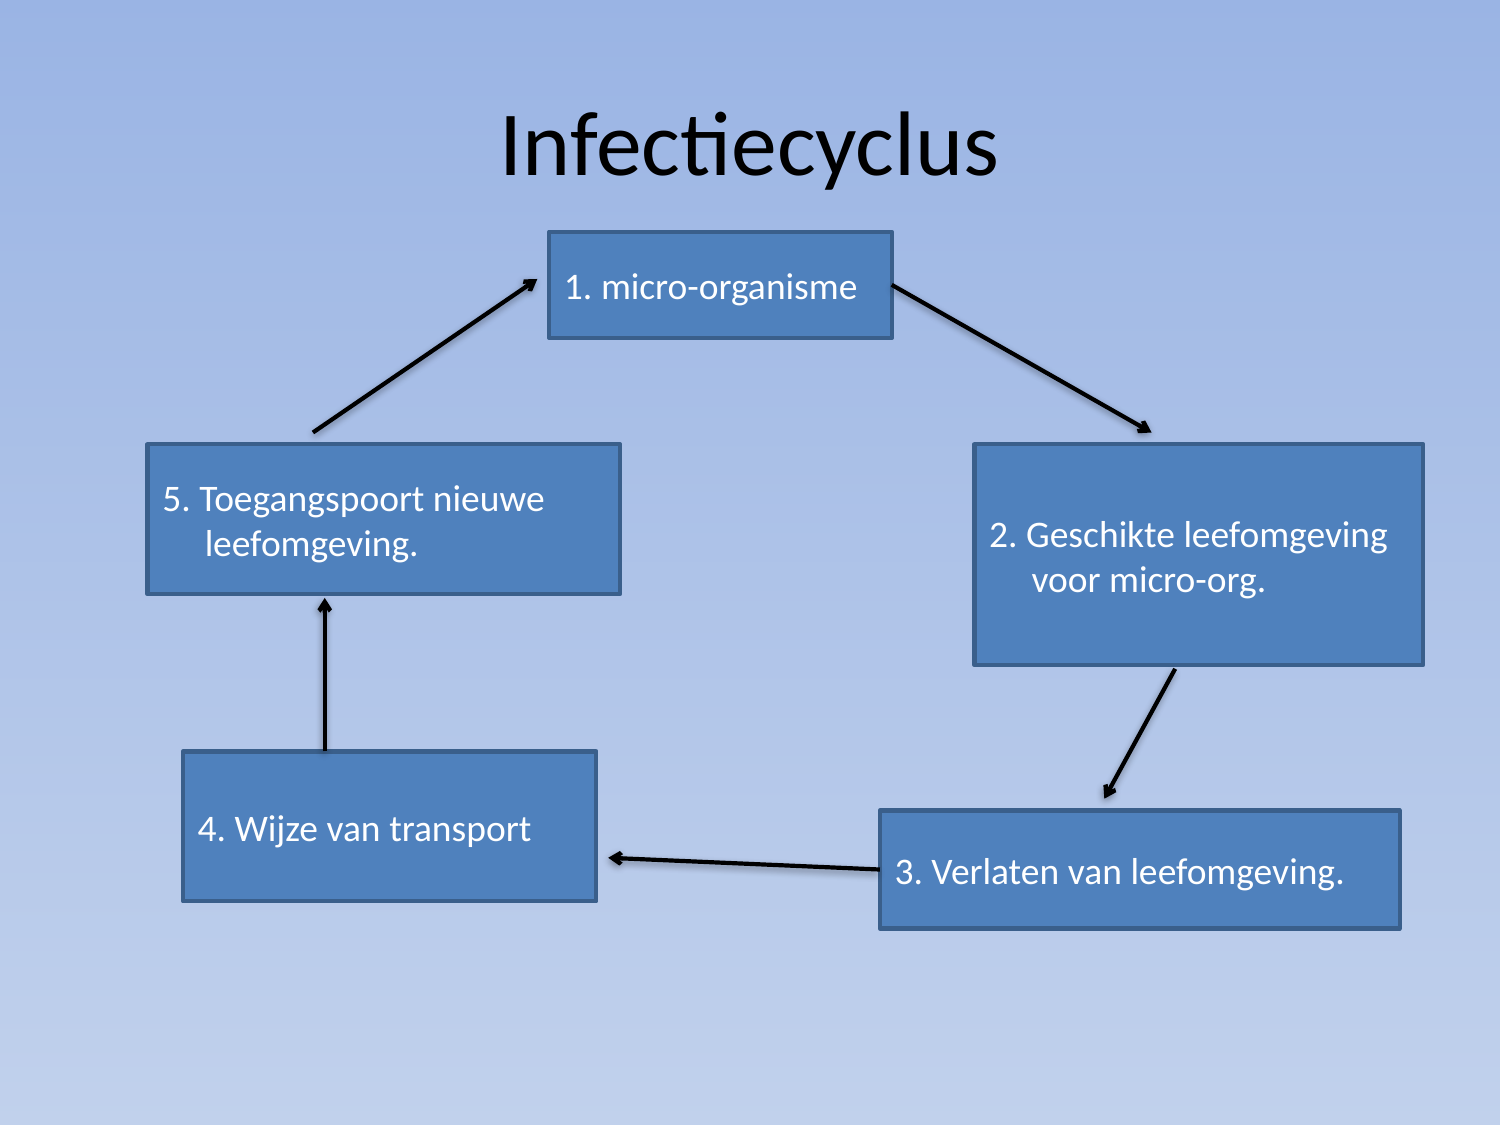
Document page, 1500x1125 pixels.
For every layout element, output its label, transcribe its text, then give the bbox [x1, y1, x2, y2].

text_box 2. Geschikte leefomgeving voor micro-org. [972, 442, 1425, 667]
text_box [608, 857, 881, 870]
title Infectiecyclus [75, 45, 1425, 233]
text_box 1. micro-organisme [547, 230, 894, 340]
text_box 4. Wijze van transport [181, 749, 598, 903]
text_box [312, 278, 538, 433]
text_box 3. Verlaten van leefomgeving. [878, 808, 1402, 931]
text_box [891, 284, 1152, 433]
text_box 5. Toegangspoort nieuwe leefomgeving. [145, 442, 622, 596]
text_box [1104, 668, 1176, 799]
